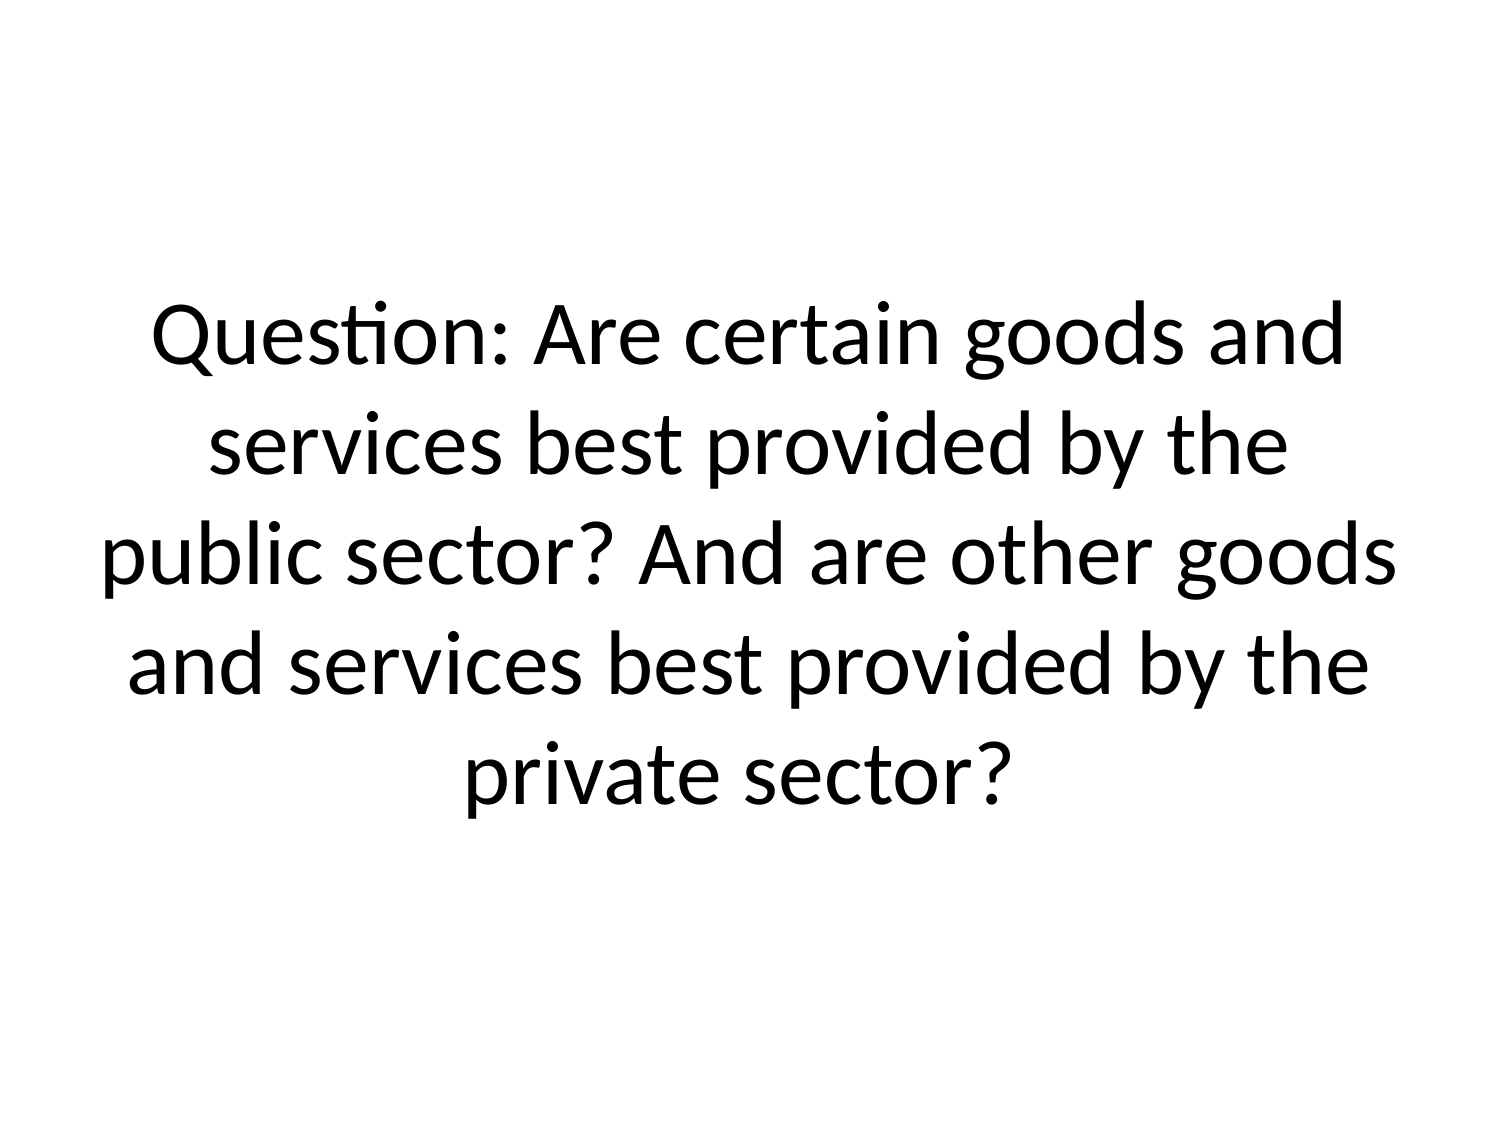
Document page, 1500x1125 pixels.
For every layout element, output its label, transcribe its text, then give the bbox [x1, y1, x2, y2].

title Question: Are certain goods and services best provided by the public sector? And are other goods and services best provided by the private sector? [74, 44, 1426, 1051]
